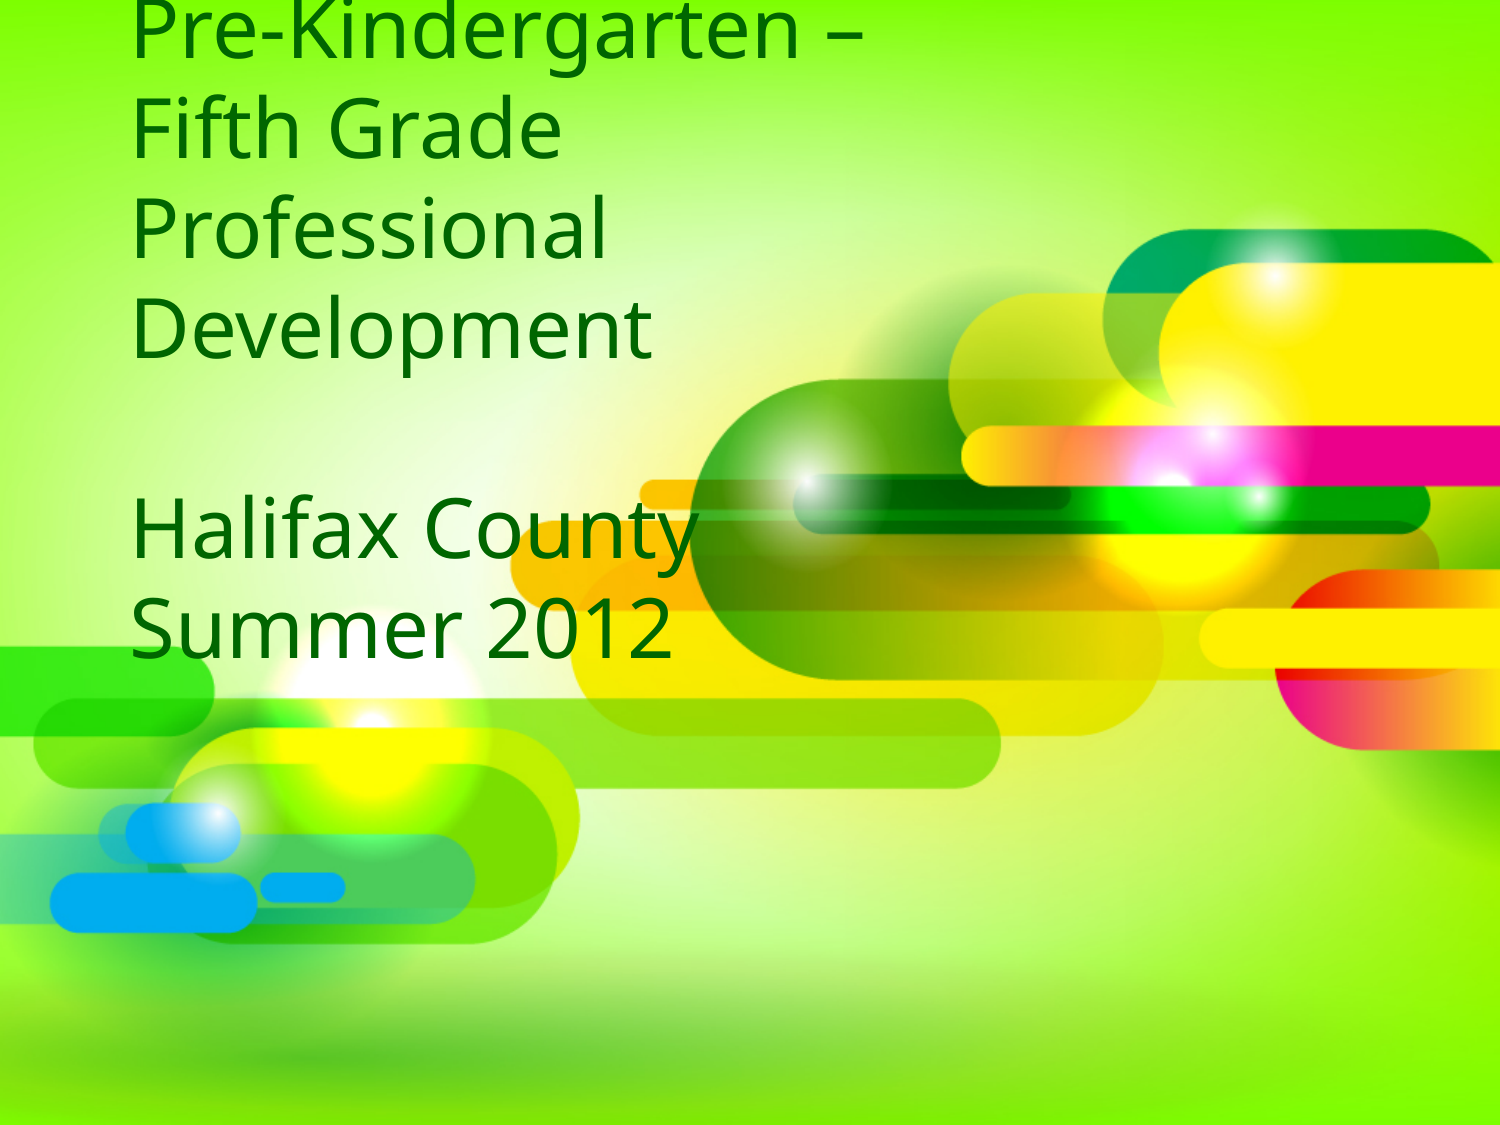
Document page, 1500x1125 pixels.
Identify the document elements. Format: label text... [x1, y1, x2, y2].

title Pre-Kindergarten – Fifth Grade Professional Development Halifax County Summer 2012 [114, 87, 1075, 763]
picture [0, 0, 1500, 1125]
